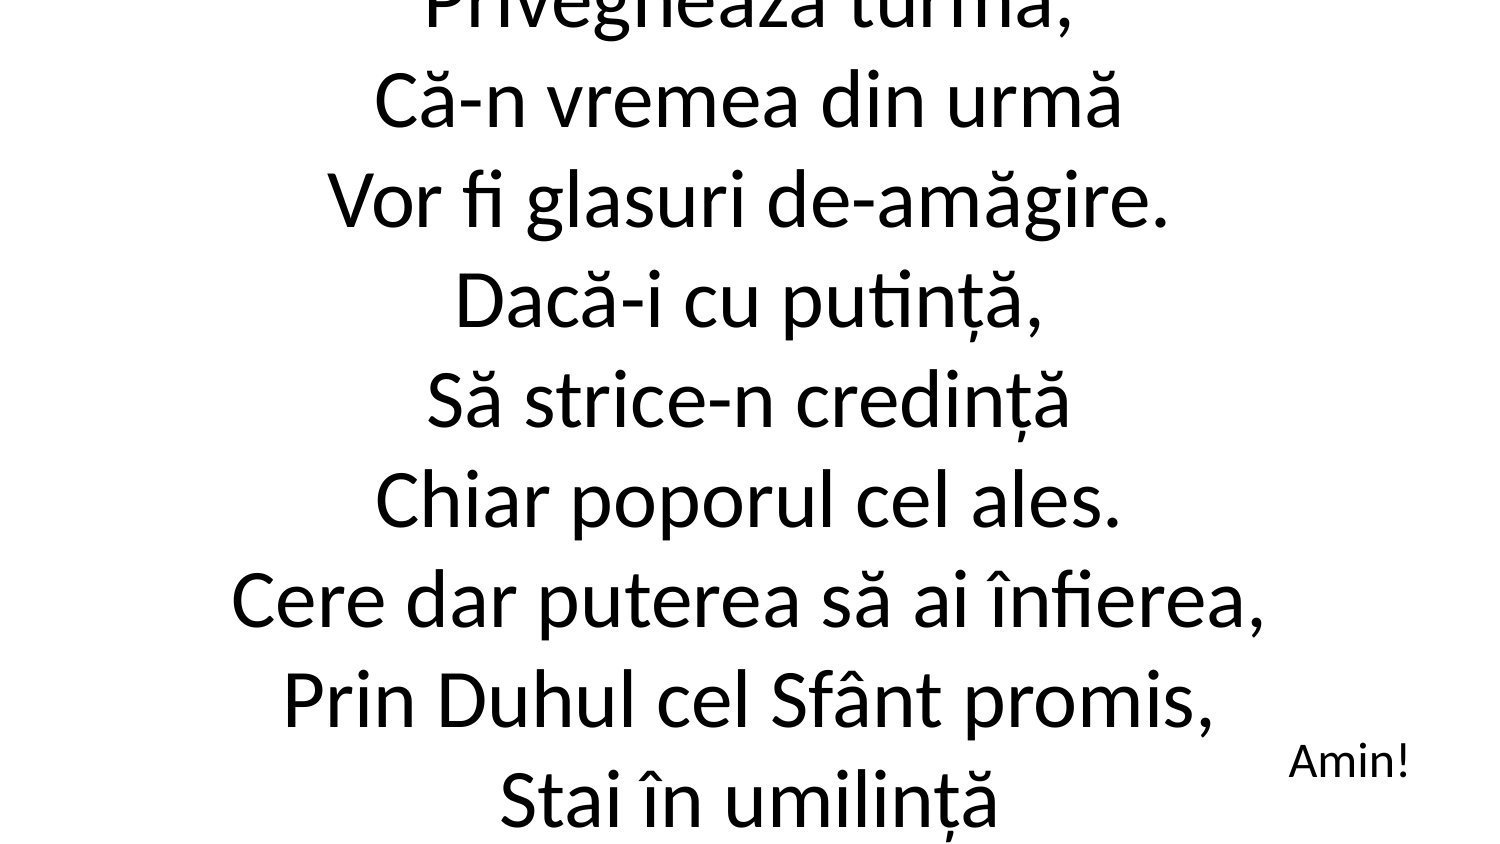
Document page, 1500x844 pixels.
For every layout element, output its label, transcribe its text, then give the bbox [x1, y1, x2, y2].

text_box Priveghează turma, Că-n vremea din urmă Vor fi glasuri de-amăgire. Dacă-i cu putință, Să strice-n credință Chiar poporul cel ales. Cere dar puterea să ai înfierea, Prin Duhul cel Sfânt promis, Stai în umilință Să ai biruință, căci vine Isus! [216, 0, 1284, 844]
text_box Amin! [1273, 674, 1427, 795]
